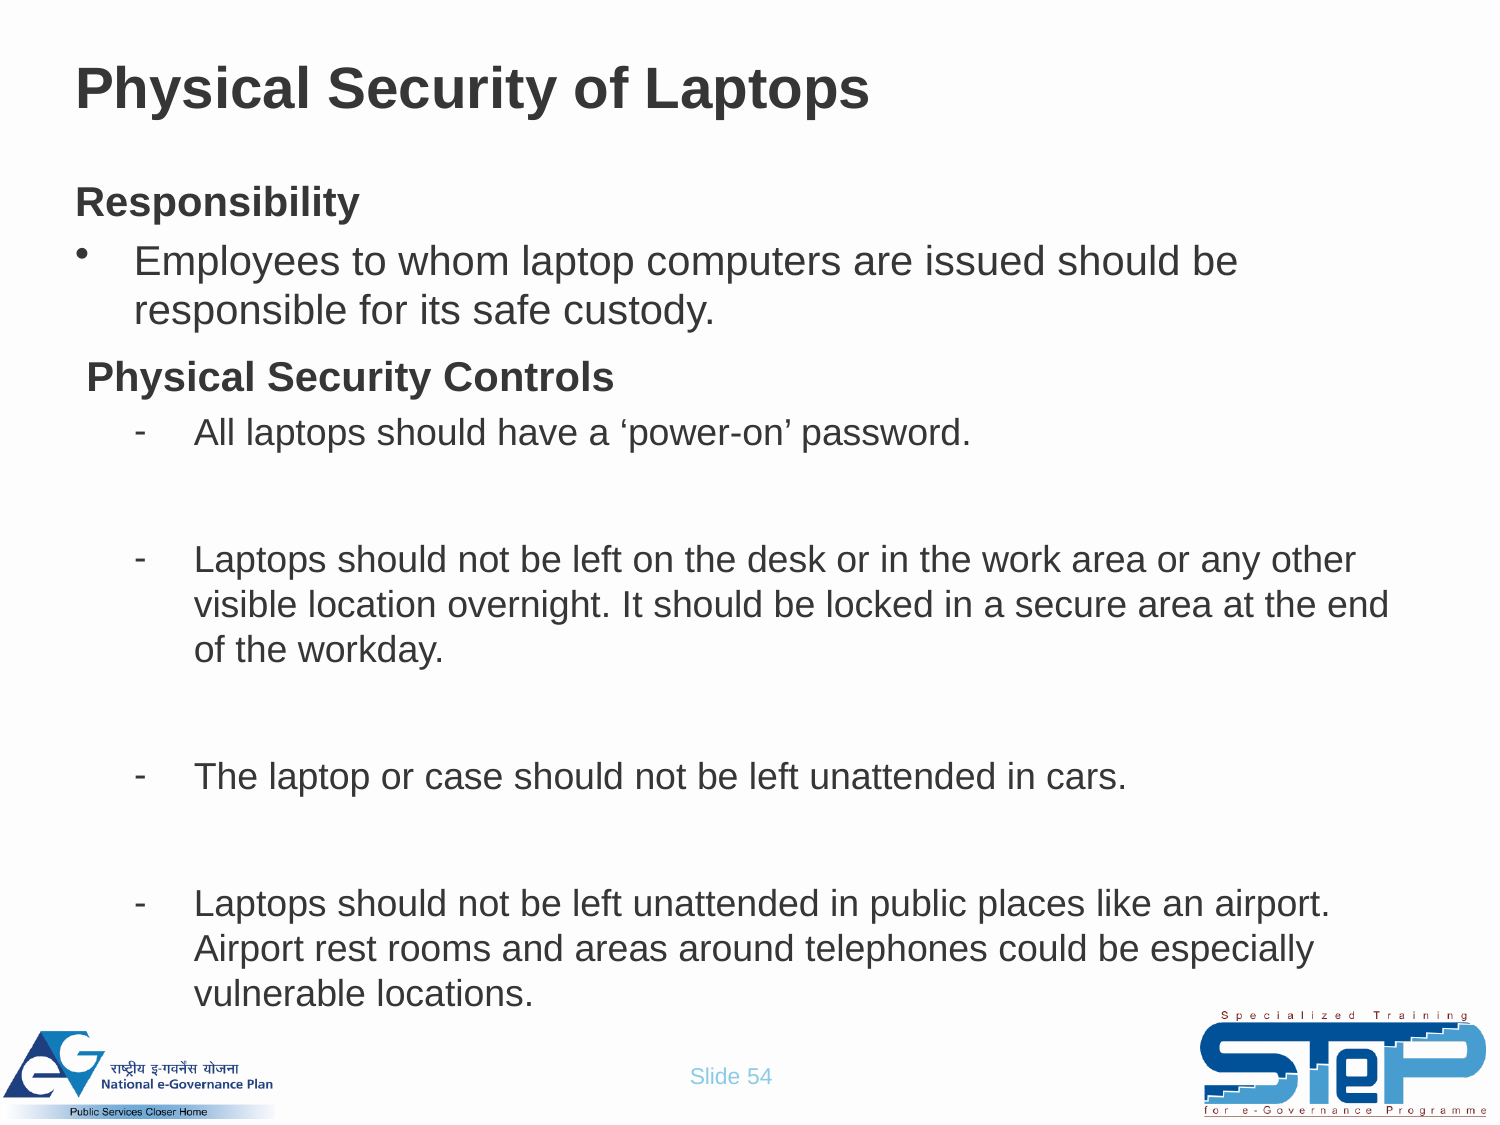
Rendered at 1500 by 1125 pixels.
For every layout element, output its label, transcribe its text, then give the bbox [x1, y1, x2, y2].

title Physical Security of Laptops [74, 49, 1426, 151]
list Responsibility Employees to whom laptop computers are issued should be responsible for its safe custody. Physical Security Controls All laptops should have a ‘power-on’ password. Laptops should not be left on the desk or in the work area or any other visible location overnight. It should be locked in a secure area at the end of the workday. The laptop or case should not be left unattended in cars. Laptops should not be left unattended in public places like an airport. Airport rest rooms and areas around telephones could be especially vulnerable locations. [74, 174, 1426, 1088]
picture [1200, 1011, 1486, 1117]
picture [2, 1031, 275, 1119]
